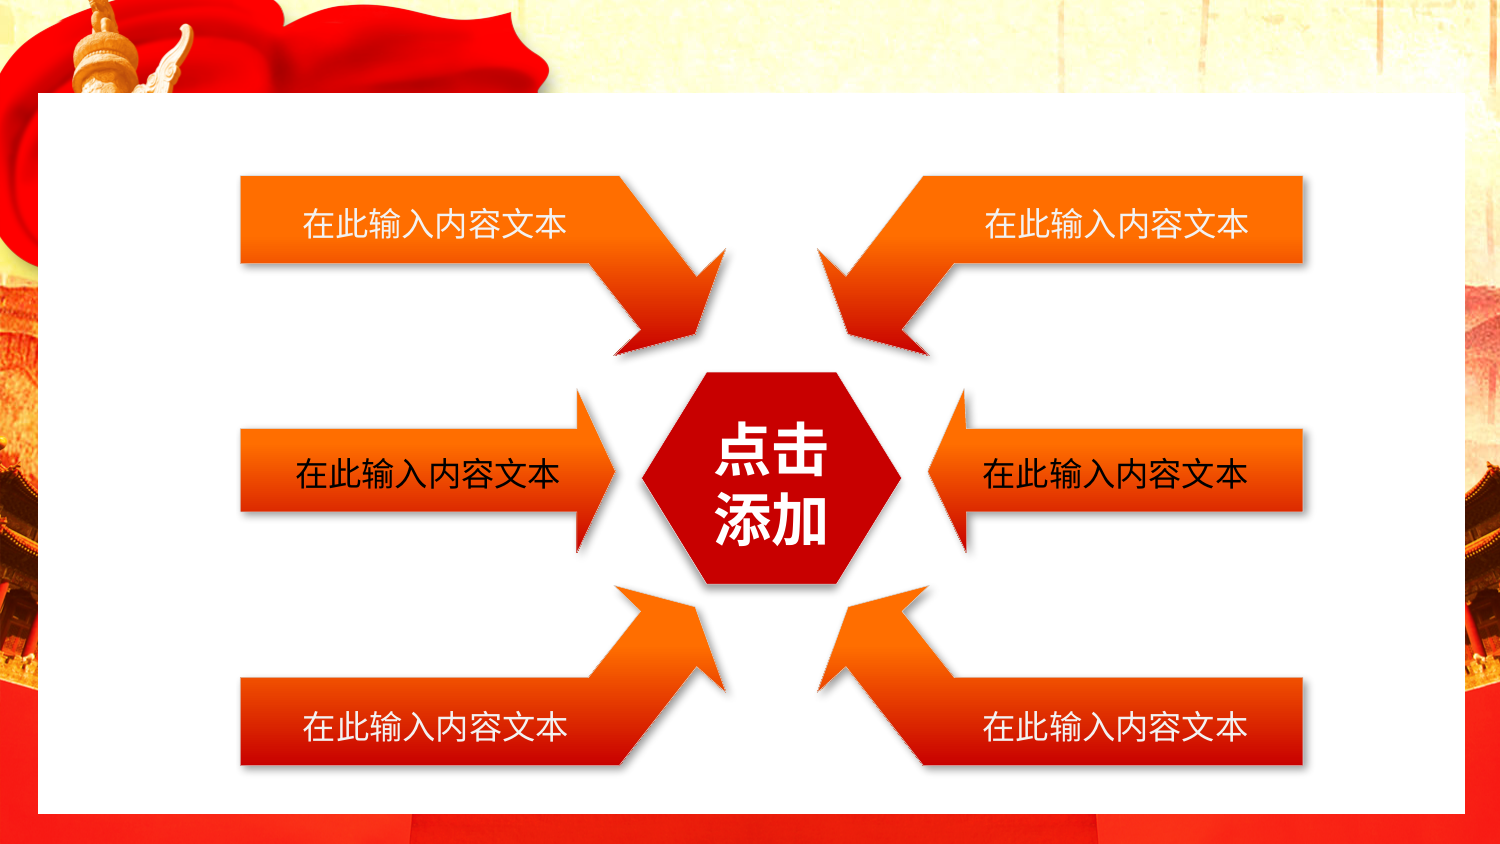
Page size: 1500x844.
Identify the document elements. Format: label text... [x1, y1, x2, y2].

text_box 在此输入内容文本 [917, 445, 1314, 501]
text_box 在此输入内容文本 [244, 195, 627, 251]
text_box [240, 501, 602, 553]
picture [0, 0, 1500, 844]
text_box [817, 175, 1303, 356]
text_box [240, 585, 727, 766]
text_box [939, 388, 1303, 445]
text_box [240, 388, 604, 445]
text_box 在此输入内容文本 [230, 445, 627, 501]
text_box [817, 585, 1303, 766]
text_box 在此输入内容文本 [927, 195, 1308, 251]
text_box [641, 372, 902, 585]
text_box [941, 501, 1303, 553]
text_box 在此输入内容文本 [927, 698, 1304, 754]
text_box 在此输入内容文本 [245, 698, 626, 754]
title [0, 45, 1294, 208]
text_box [240, 175, 727, 356]
